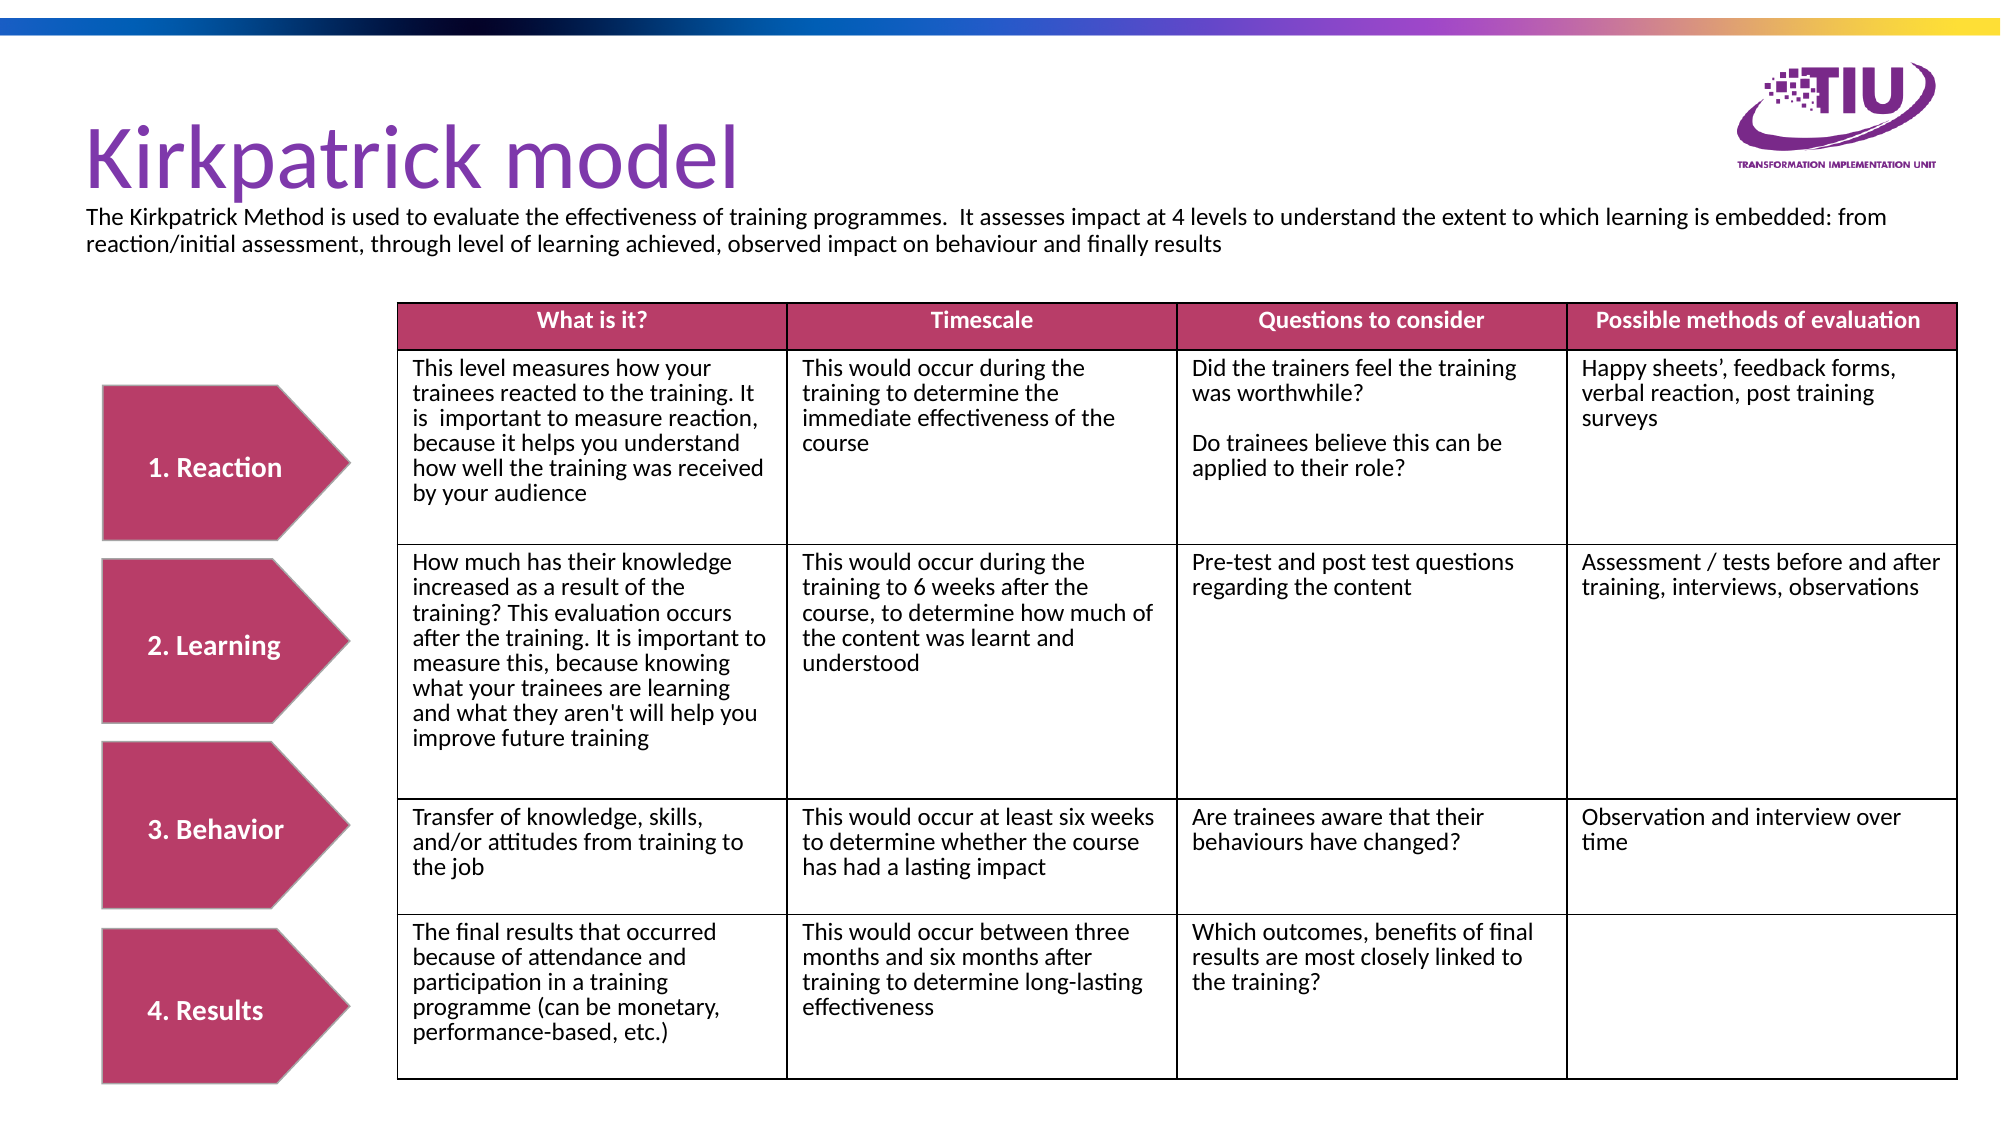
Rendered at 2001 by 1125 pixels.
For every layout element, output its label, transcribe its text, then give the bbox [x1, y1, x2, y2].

text_box Kirkpatrick model [71, 89, 1690, 196]
table_cell Pre-test and post test questions regarding the content [1178, 545, 1566, 798]
table_cell Which outcomes, benefits of final results are most closely linked to the training? [1178, 915, 1566, 1078]
table_cell This level measures how your trainees reacted to the training. It is important to measure reaction, because it helps you understand how well the training was received by your audience [398, 351, 786, 544]
table_cell Observation and interview over time [1568, 800, 1956, 914]
table_header What is it? [398, 304, 786, 349]
table_cell This would occur during the training to 6 weeks after the course, to determine how much of the content was learnt and understood [788, 545, 1176, 798]
text_box 2. Learning [102, 558, 350, 724]
table_header Possible methods of evaluation [1568, 304, 1956, 349]
table_cell This would occur at least six weeks to determine whether the course has had a lasting impact [788, 800, 1176, 914]
text_box 4. Results [102, 928, 350, 1084]
text_box The Kirkpatrick Method is used to evaluate the effectiveness of training programmes. It assesses impact at 4 levels to understand the extent to which learning is embedded: from reaction/initial assessment, through level of learning achieved, observed impact on behaviour and finally results [70, 196, 1945, 298]
text_box 3. Behavior [102, 741, 350, 909]
table_cell How much has their knowledge increased as a result of the training? This evaluation occurs after the training. It is important to measure this, because knowing what your trainees are learning and what they aren't will help you improve future training [398, 545, 786, 798]
table_cell This would occur during the training to determine the immediate effectiveness of the course [788, 351, 1176, 544]
table_cell Assessment / tests before and after training, interviews, observations [1568, 545, 1956, 798]
table_cell This would occur between three months and six months after training to determine long-lasting effectiveness [788, 915, 1176, 1078]
table_cell [1568, 915, 1956, 1078]
table_cell Happy sheets’, feedback forms, verbal reaction, post training surveys [1568, 351, 1956, 544]
text_box 1. Reaction [102, 385, 351, 541]
table_cell Are trainees aware that their behaviours have changed? [1178, 800, 1566, 914]
table_cell Transfer of knowledge, skills, and/or attitudes from training to the job [398, 800, 786, 914]
picture [0, 0, 2001, 1125]
table_header Timescale [788, 304, 1176, 349]
table_header Questions to consider [1178, 304, 1566, 349]
table_cell Did the trainers feel the training was worthwhile? Do trainees believe this can be applied to their role? [1178, 351, 1566, 544]
table_cell The final results that occurred because of attendance and participation in a training programme (can be monetary, performance-based, etc.) [398, 915, 786, 1078]
